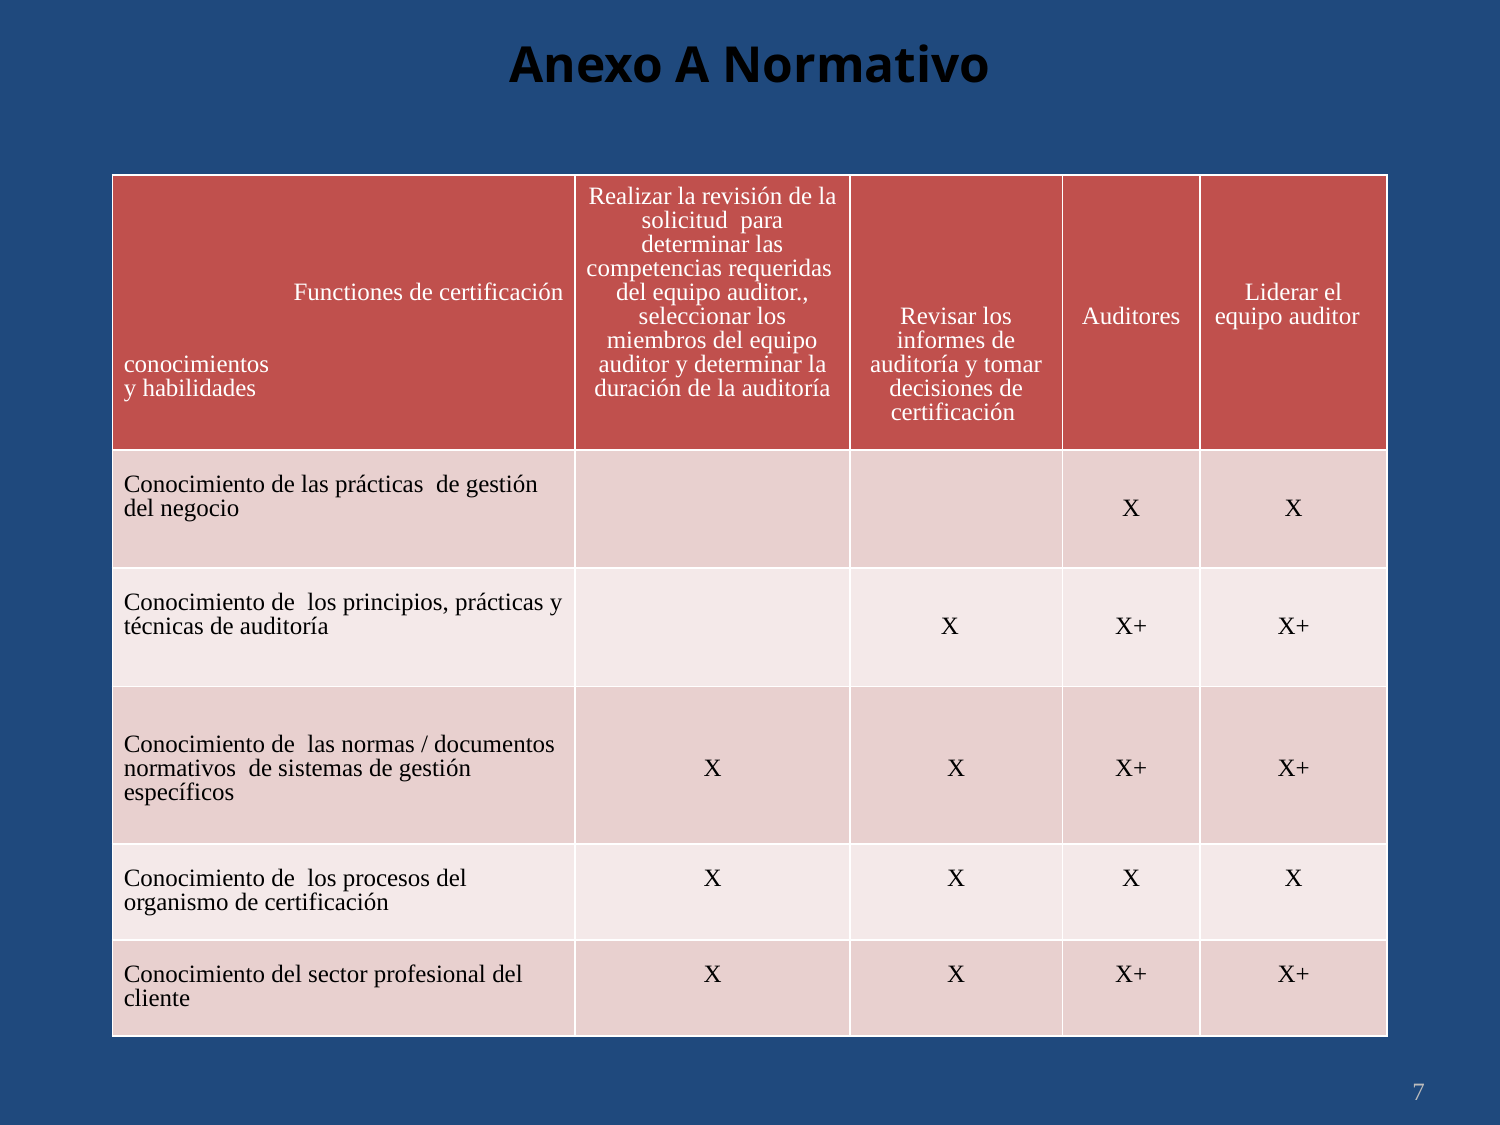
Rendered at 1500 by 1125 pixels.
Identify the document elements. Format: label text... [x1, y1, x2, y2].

table_header Auditores [1063, 176, 1199, 449]
table_cell X [576, 845, 849, 939]
table_cell X [851, 845, 1062, 939]
table_header Revisar los informes de auditoría y tomar decisiones de certificación [851, 176, 1062, 449]
table_cell X [851, 941, 1062, 1035]
table_header Functiones de certificación conocimientos y habilidades [113, 176, 574, 449]
table_cell [851, 451, 1062, 567]
table_cell X+ [1063, 569, 1199, 686]
table_cell X [1201, 845, 1386, 939]
table_cell X+ [1201, 569, 1386, 686]
table_cell X+ [1063, 941, 1199, 1035]
table_cell [576, 451, 849, 567]
table_cell X [576, 687, 849, 843]
table_cell X+ [1063, 687, 1199, 843]
table_cell Conocimiento del sector profesional del cliente [113, 941, 574, 1035]
table_cell X [851, 687, 1062, 843]
table_header Realizar la revisión de la solicitud para determinar las competencias requeridas del equipo auditor., seleccionar los miembros del equipo auditor y determinar la duración de la auditoría [576, 176, 849, 449]
table_cell X [851, 569, 1062, 686]
table_header Liderar el equipo auditor [1201, 176, 1386, 449]
table_cell X+ [1201, 687, 1386, 843]
slide_number 7 [1299, 1052, 1425, 1113]
table_cell Conocimiento de las prácticas de gestión del negocio [113, 451, 574, 567]
table_cell [576, 569, 849, 686]
table_cell X+ [1201, 941, 1386, 1035]
table_cell X [576, 941, 849, 1035]
table_cell X [1201, 451, 1386, 567]
title Anexo A Normativo [112, 24, 1388, 100]
table_cell Conocimiento de las normas / documentos normativos de sistemas de gestión específicos [113, 687, 574, 843]
table_cell X [1063, 451, 1199, 567]
table_cell Conocimiento de los principios, prácticas y técnicas de auditoría [113, 569, 574, 686]
table_cell X [1063, 845, 1199, 939]
table_cell Conocimiento de los procesos del organismo de certificación [113, 845, 574, 939]
